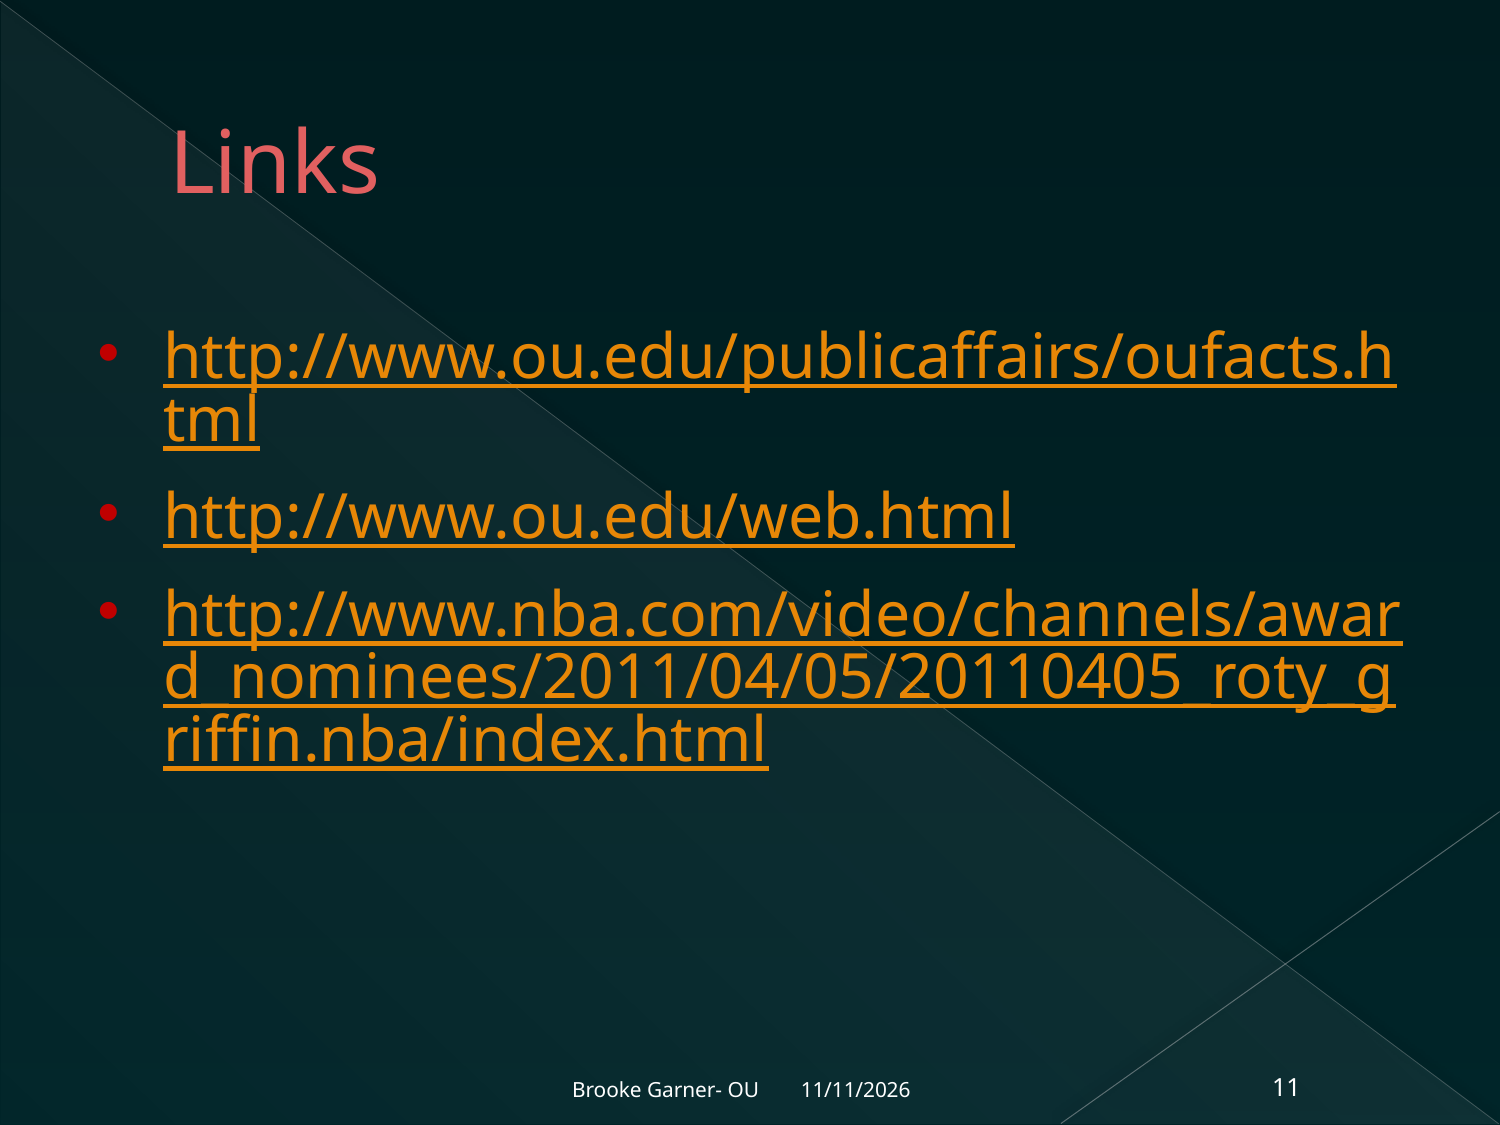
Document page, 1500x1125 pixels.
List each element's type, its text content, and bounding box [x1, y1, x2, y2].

list http://www.ou.edu/publicaffairs/oufacts.html http://www.ou.edu/web.html http://www.nba.com/video/channels/award_nominees/2011/04/05/20110405_roty_griffin.nba/index.html [75, 308, 1425, 1059]
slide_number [786, 1062, 1136, 1113]
footer Brooke Garner- OU [75, 1063, 774, 1113]
slide_number 11 [1245, 1063, 1328, 1113]
title Links [75, 43, 1425, 274]
